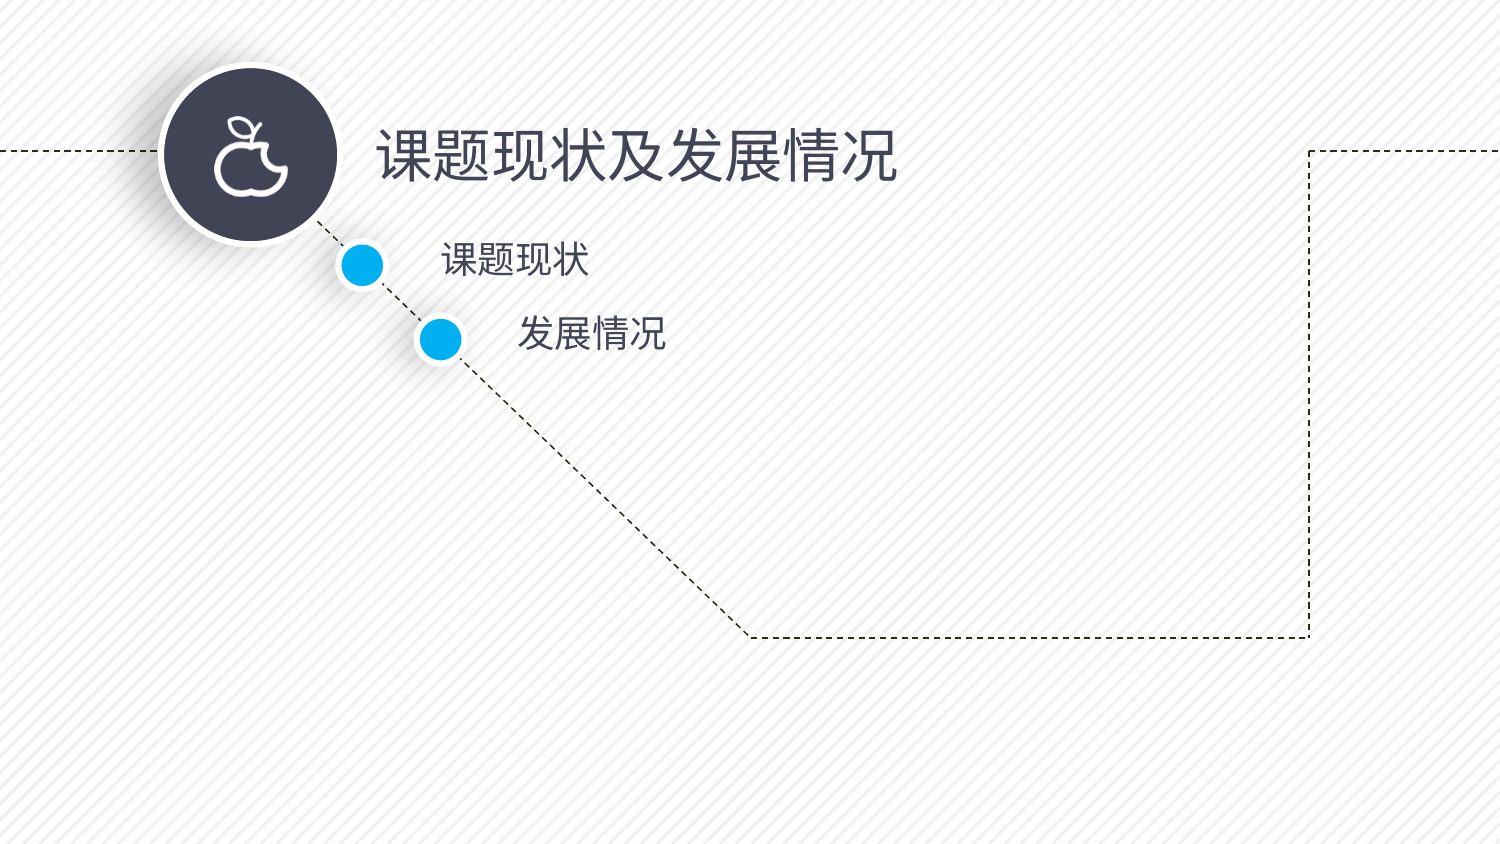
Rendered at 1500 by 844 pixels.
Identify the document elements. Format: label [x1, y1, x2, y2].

text_box [160, 64, 341, 245]
picture [0, 0, 1500, 844]
text_box [244, 151, 749, 636]
